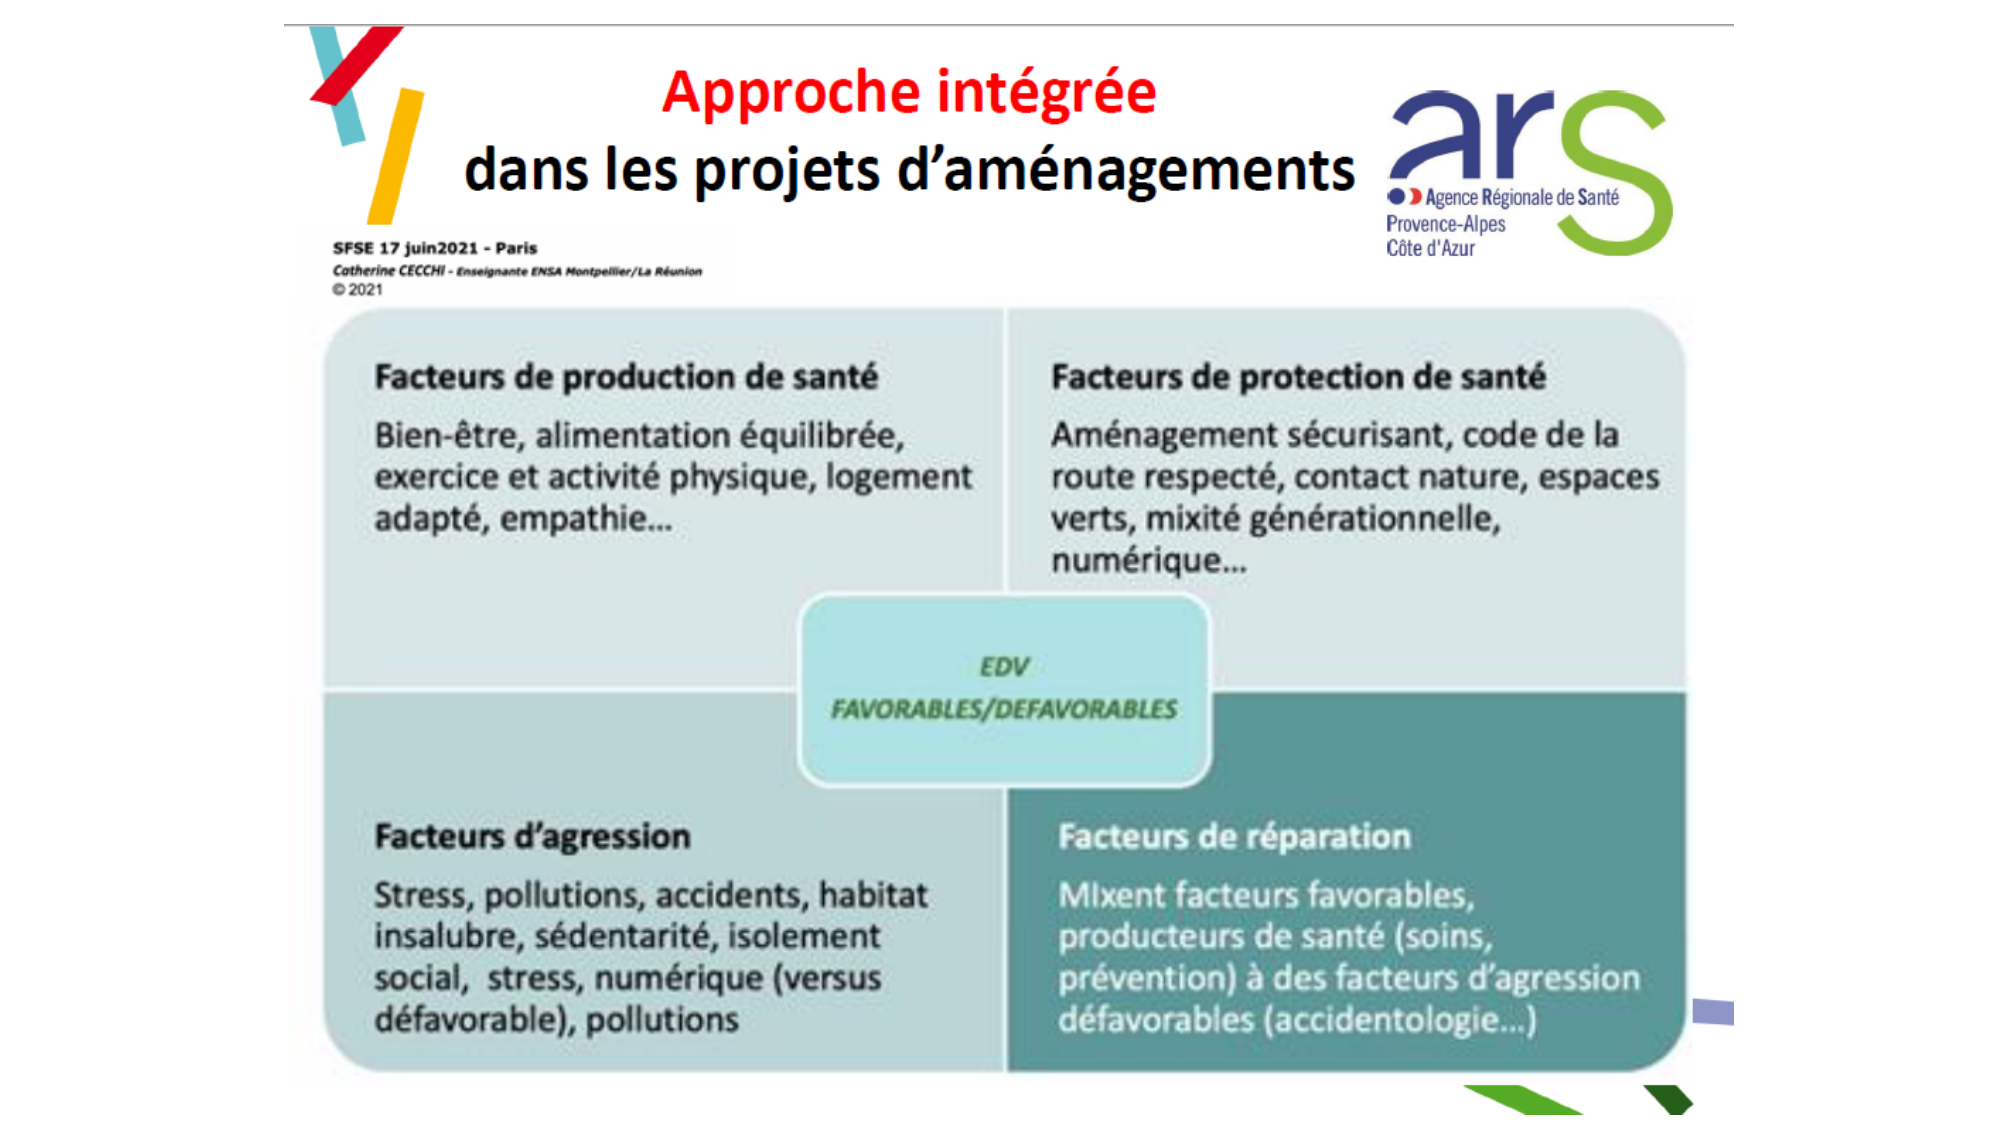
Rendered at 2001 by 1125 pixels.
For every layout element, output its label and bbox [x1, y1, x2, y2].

picture [284, 23, 1734, 1115]
